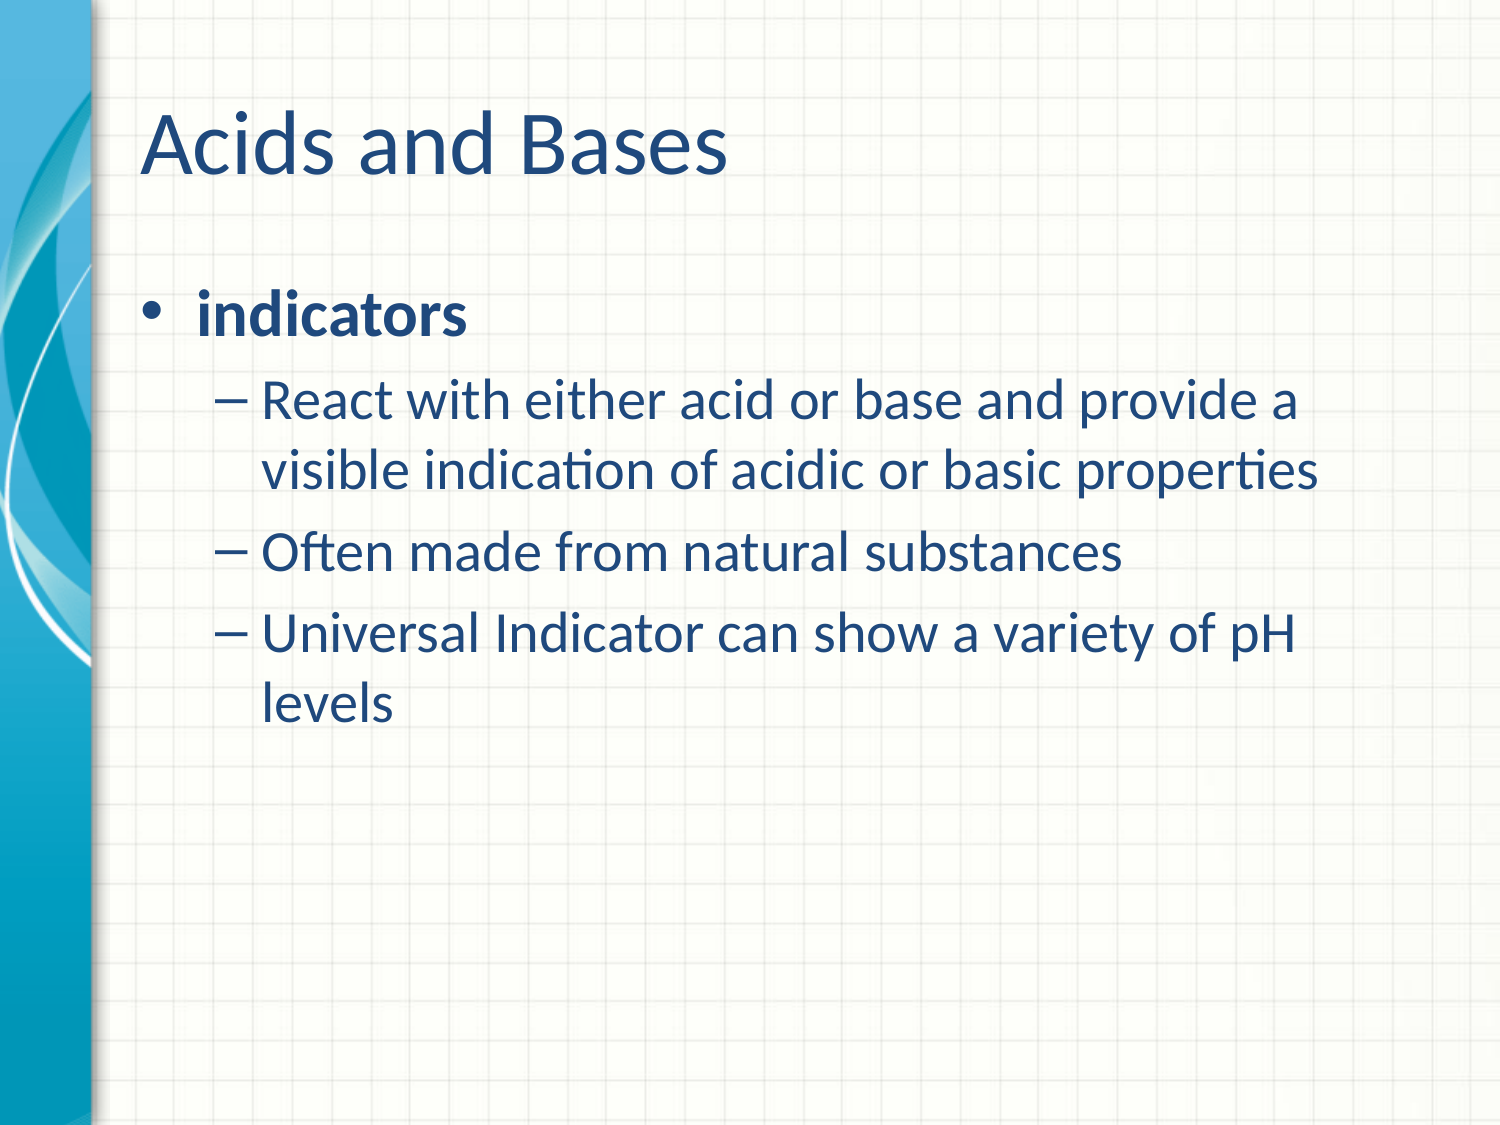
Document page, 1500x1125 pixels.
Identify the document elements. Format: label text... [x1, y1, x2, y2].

title Acids and Bases [124, 44, 1451, 232]
picture [0, 0, 1500, 1125]
list indicators React with either acid or base and provide a visible indication of acidic or basic properties Often made from natural substances Universal Indicator can show a variety of pH levels [124, 261, 1451, 968]
